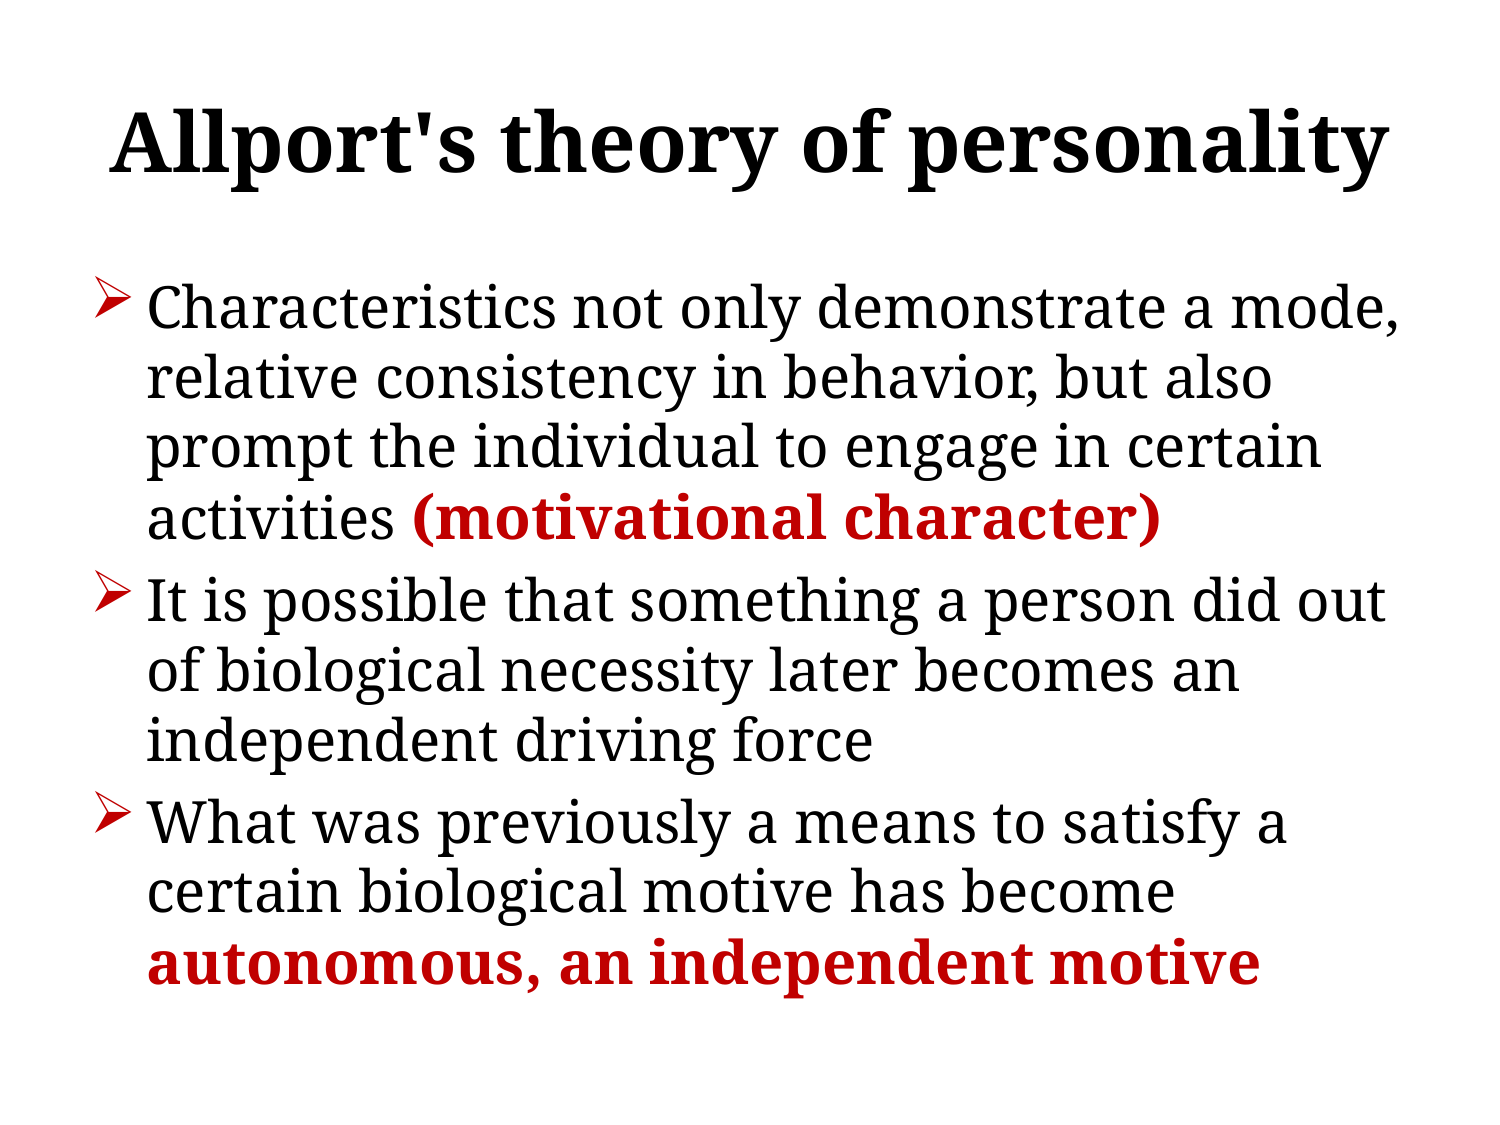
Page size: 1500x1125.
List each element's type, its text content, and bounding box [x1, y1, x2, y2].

title Allport's theory of personality [75, 45, 1425, 233]
list Characteristics not only demonstrate a mode, relative consistency in behavior, but also prompt the individual to engage in certain activities (motivational character) It is possible that something a person did out of biological necessity later becomes an independent driving force What was previously a means to satisfy a certain biological motive has become autonomous, an independent motive [75, 262, 1425, 1005]
